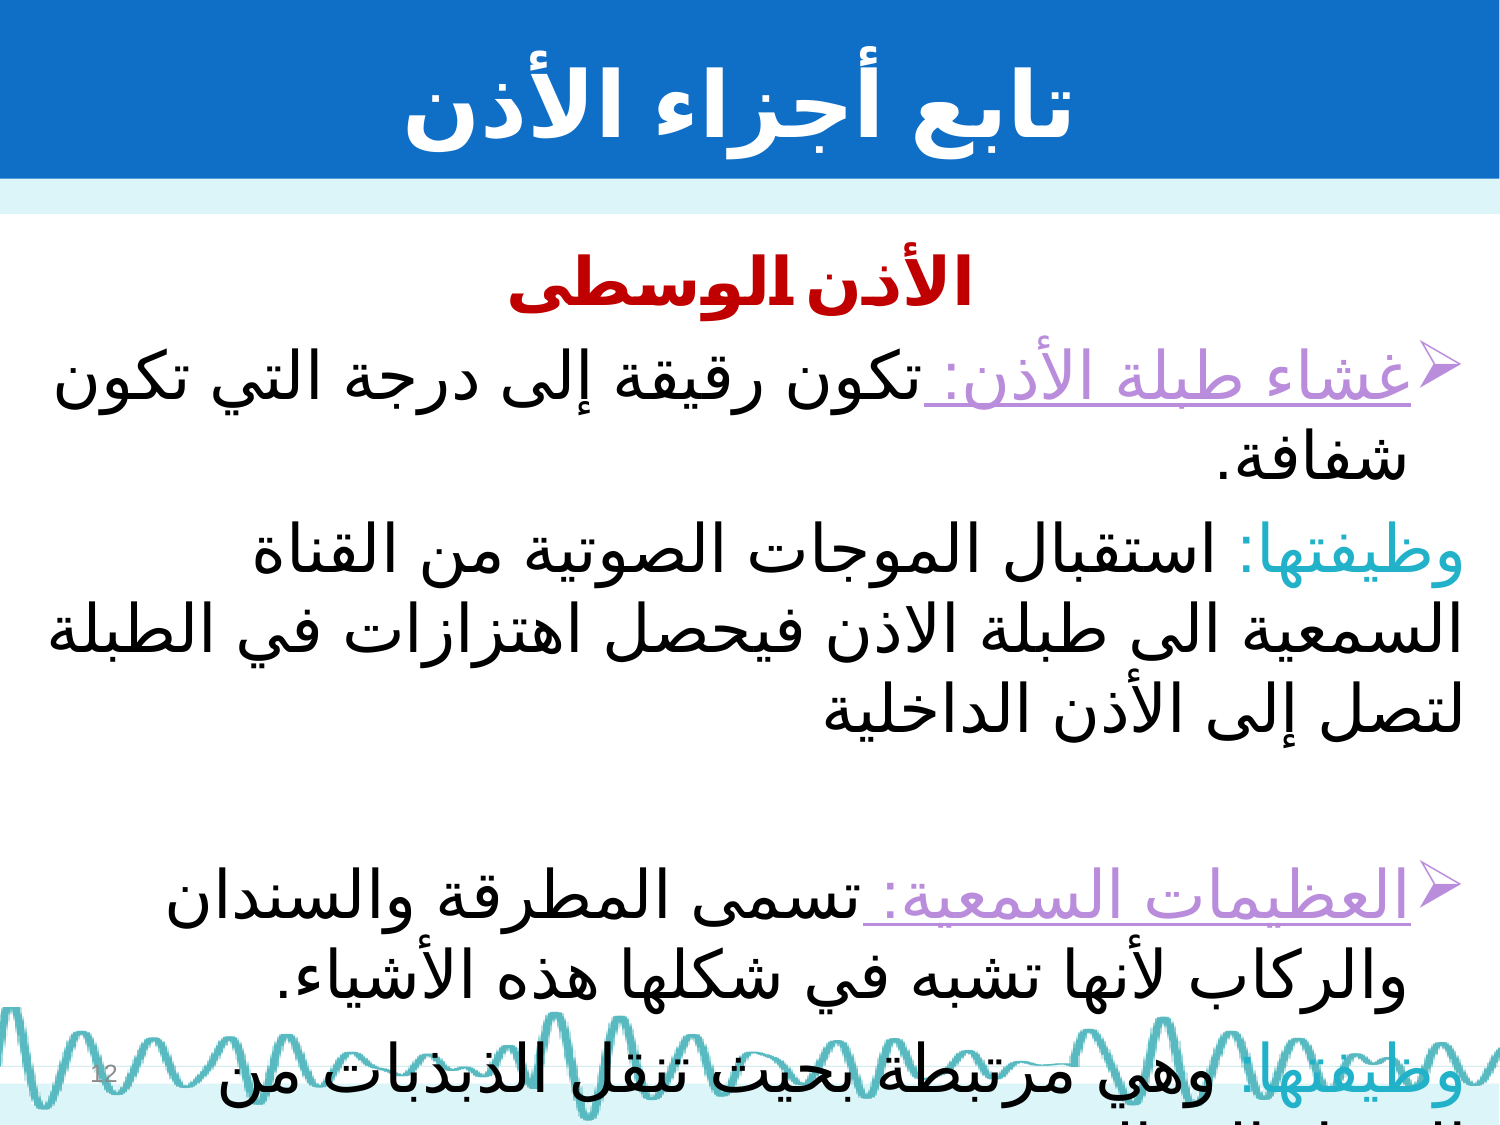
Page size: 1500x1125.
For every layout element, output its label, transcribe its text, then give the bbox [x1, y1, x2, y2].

title تابع أجزاء الأذن [64, 7, 1415, 195]
list الأذن الوسطى غشاء طبلة الأذن: تكون رقيقة إلى درجة التي تكون شفافة. وظيفتها: استقبال الموجات الصوتية من القناة السمعية الى طبلة الاذن فيحصل اهتزازات في الطبلة لتصل إلى الأذن الداخلية العظيمات السمعية: تسمى المطرقة والسندان والركاب لأنها تشبه في شكلها هذه الأشياء. وظيفتها: وهي مرتبطة بحيث تنقل الذبذبات من الغشاء إلى القوقعة. [17, 231, 1483, 1043]
slide_number 12 [75, 1042, 425, 1103]
